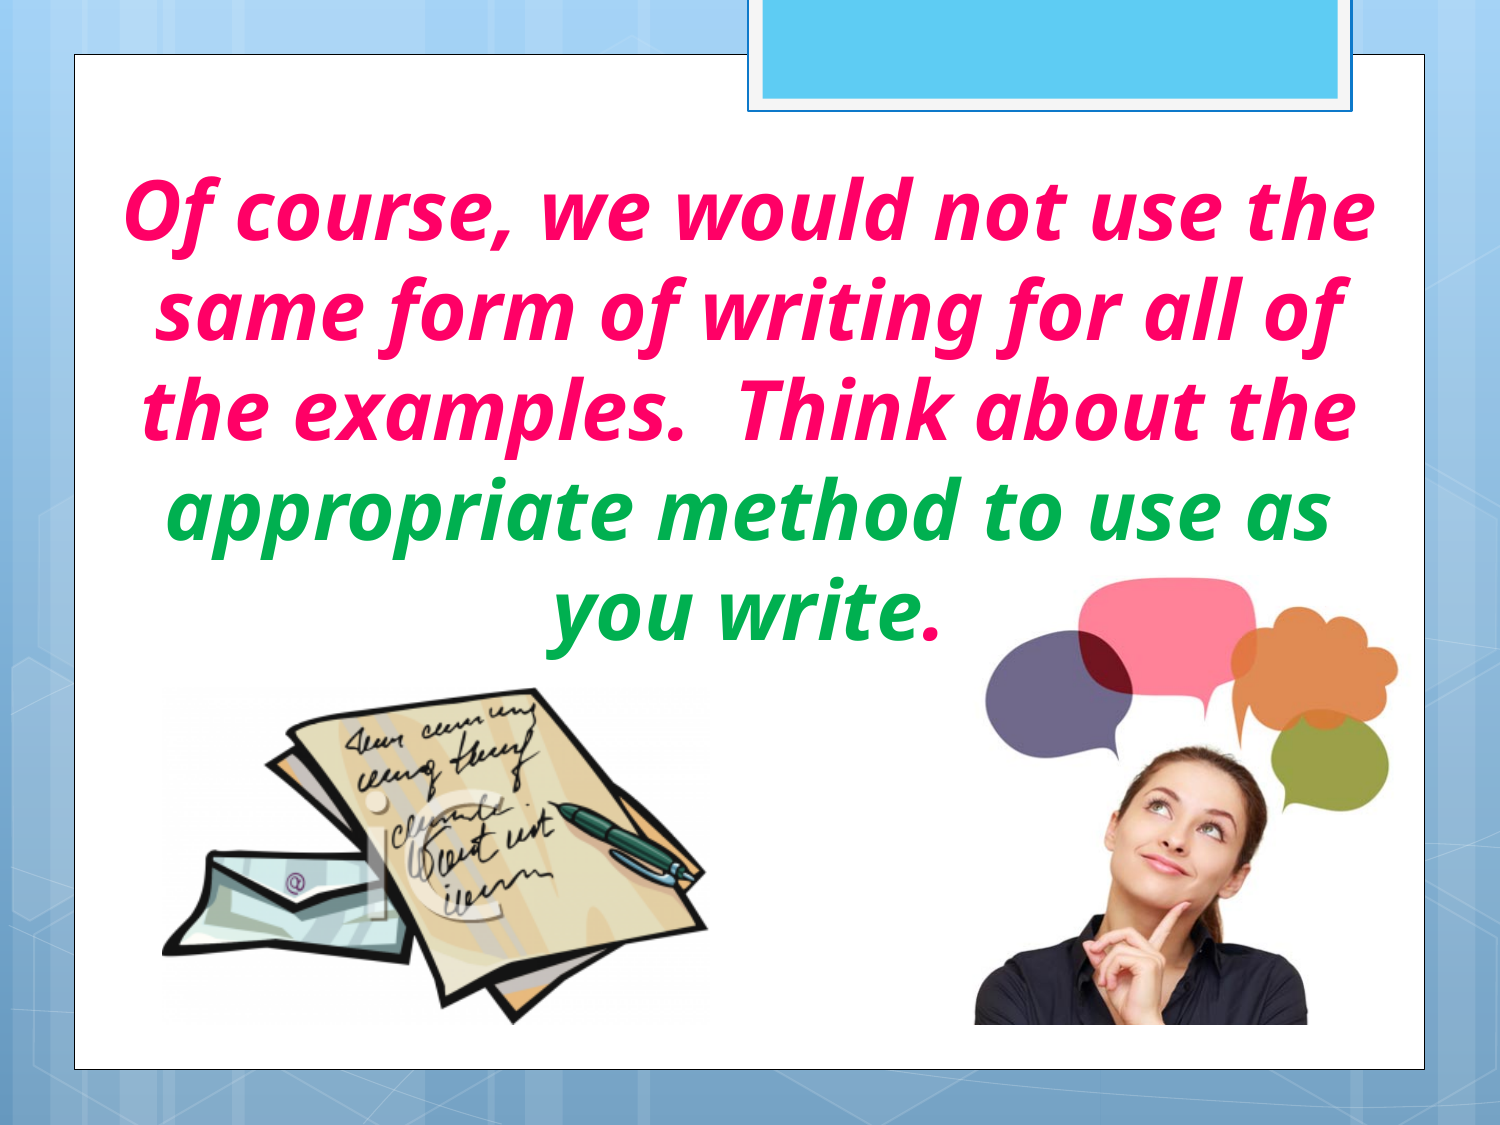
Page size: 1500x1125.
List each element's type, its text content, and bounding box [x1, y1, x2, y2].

picture [955, 574, 1413, 1026]
list Of course, we would not use the same form of writing for all of the examples. Think about the appropriate method to use as you write. [75, 149, 1413, 803]
picture [162, 687, 710, 1026]
